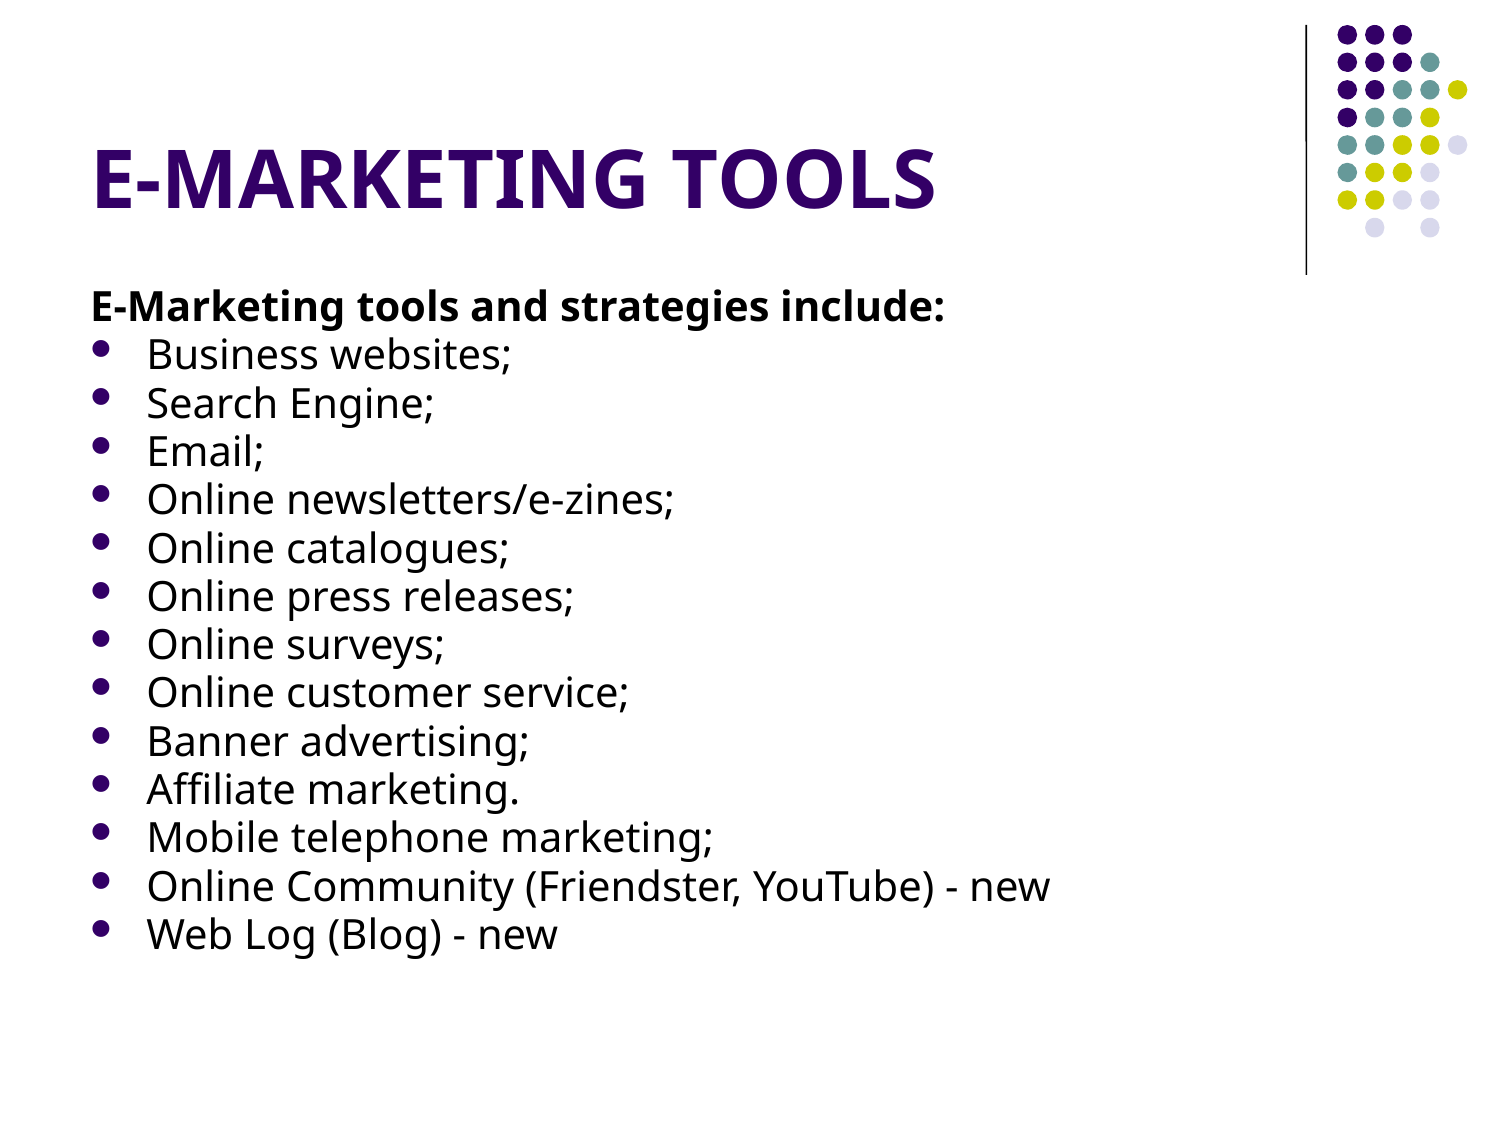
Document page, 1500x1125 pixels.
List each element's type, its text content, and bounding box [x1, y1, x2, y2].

list E-Marketing tools and strategies include: Business websites; Search Engine; Email; Online newsletters/e-zines; Online catalogues; Online press releases; Online surveys; Online customer service; Banner advertising; Affiliate marketing. Mobile telephone marketing; Online Community (Friendster, YouTube) - new Web Log (Blog) - new [75, 282, 1425, 1075]
title E-MARKETING TOOLS [75, 20, 1313, 233]
